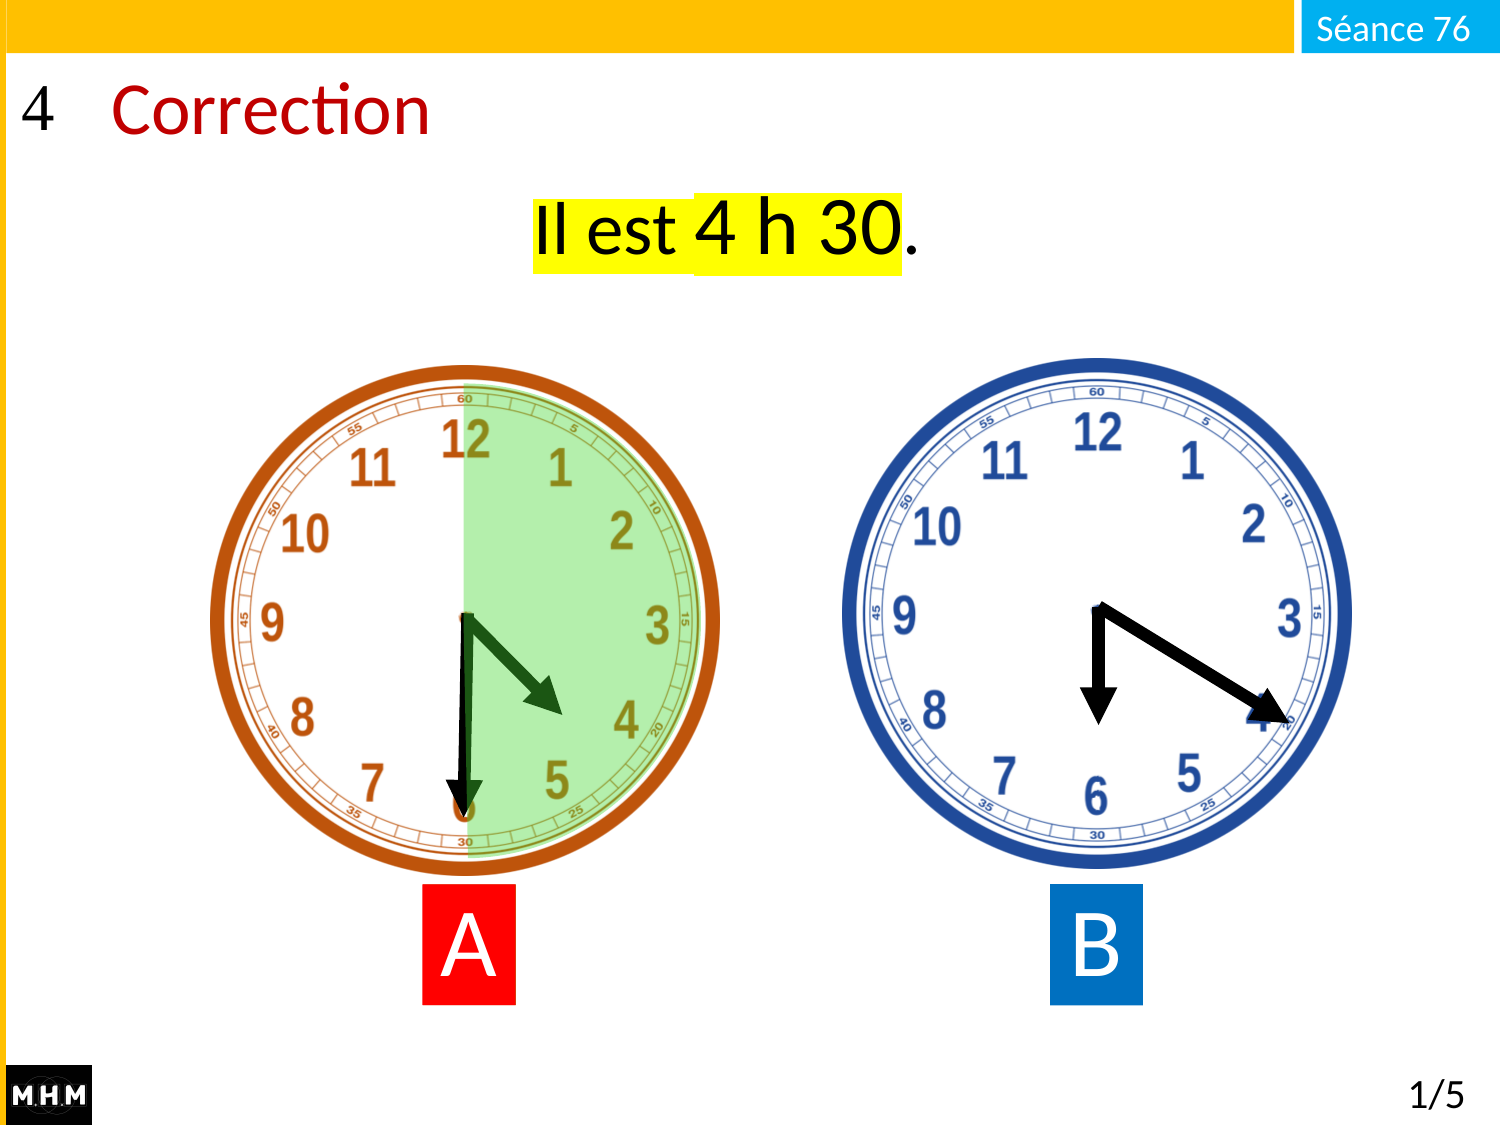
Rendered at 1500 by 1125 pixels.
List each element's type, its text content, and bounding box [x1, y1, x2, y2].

picture [210, 365, 720, 876]
text_box A [422, 884, 516, 1006]
title Correction [96, 60, 1391, 160]
picture [6, 1065, 92, 1125]
text_box Il est 4 h 30. [518, 167, 1187, 289]
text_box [1098, 606, 1290, 724]
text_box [463, 613, 468, 818]
list 1/5 [1373, 1064, 1500, 1125]
picture [841, 358, 1351, 869]
text_box B [1050, 884, 1143, 1006]
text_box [468, 620, 563, 715]
